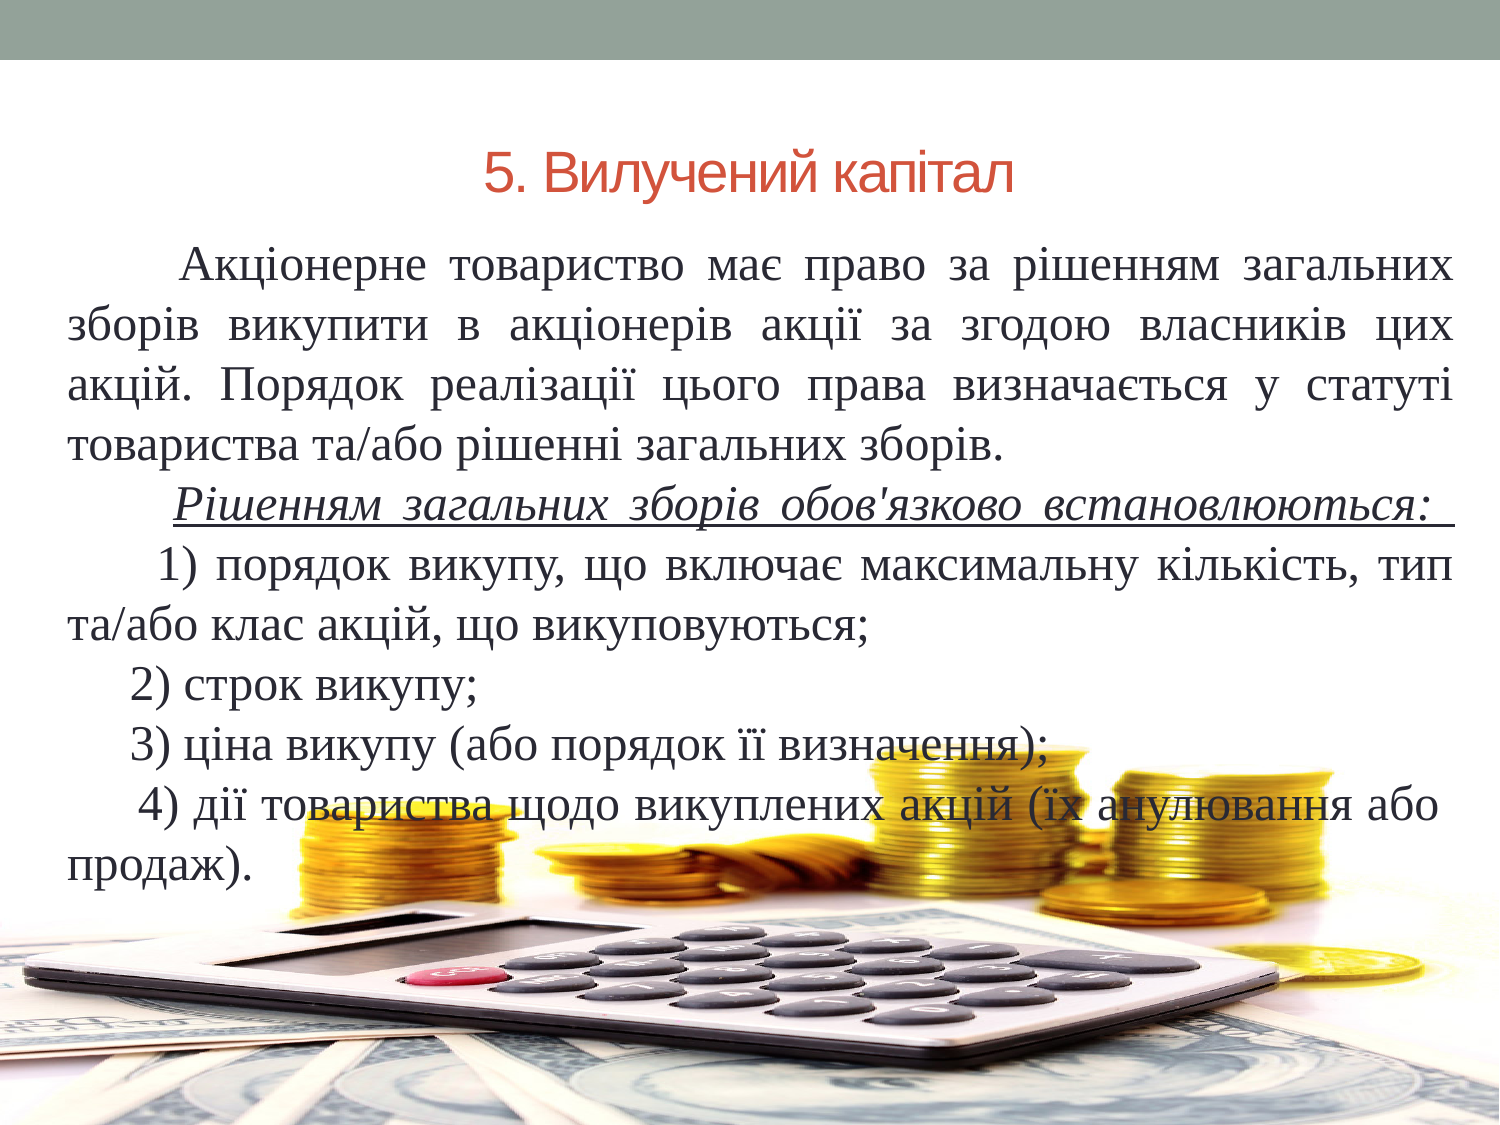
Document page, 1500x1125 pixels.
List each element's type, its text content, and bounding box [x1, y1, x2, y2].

title 5. Вилучений капітал [75, 87, 1425, 223]
text_box Акціонерне товариство має право за рішенням загальних зборів викупити в акціонерів акції за згодою власників цих акцій. Порядок реалізації цього права визначається у статуті товариства та/або рішенні загальних зборів. Рішенням загальних зборів обов'язково встановлюються: 1) порядок викупу, що включає максимальну кількість, тип та/або клас акцій, що викуповуються; 2) строк викупу; 3) ціна викупу (або порядок її визначення); 4) дії товариства щодо викуплених акцій (їх анулювання або продаж). [52, 223, 1470, 724]
picture [0, 727, 1500, 1125]
